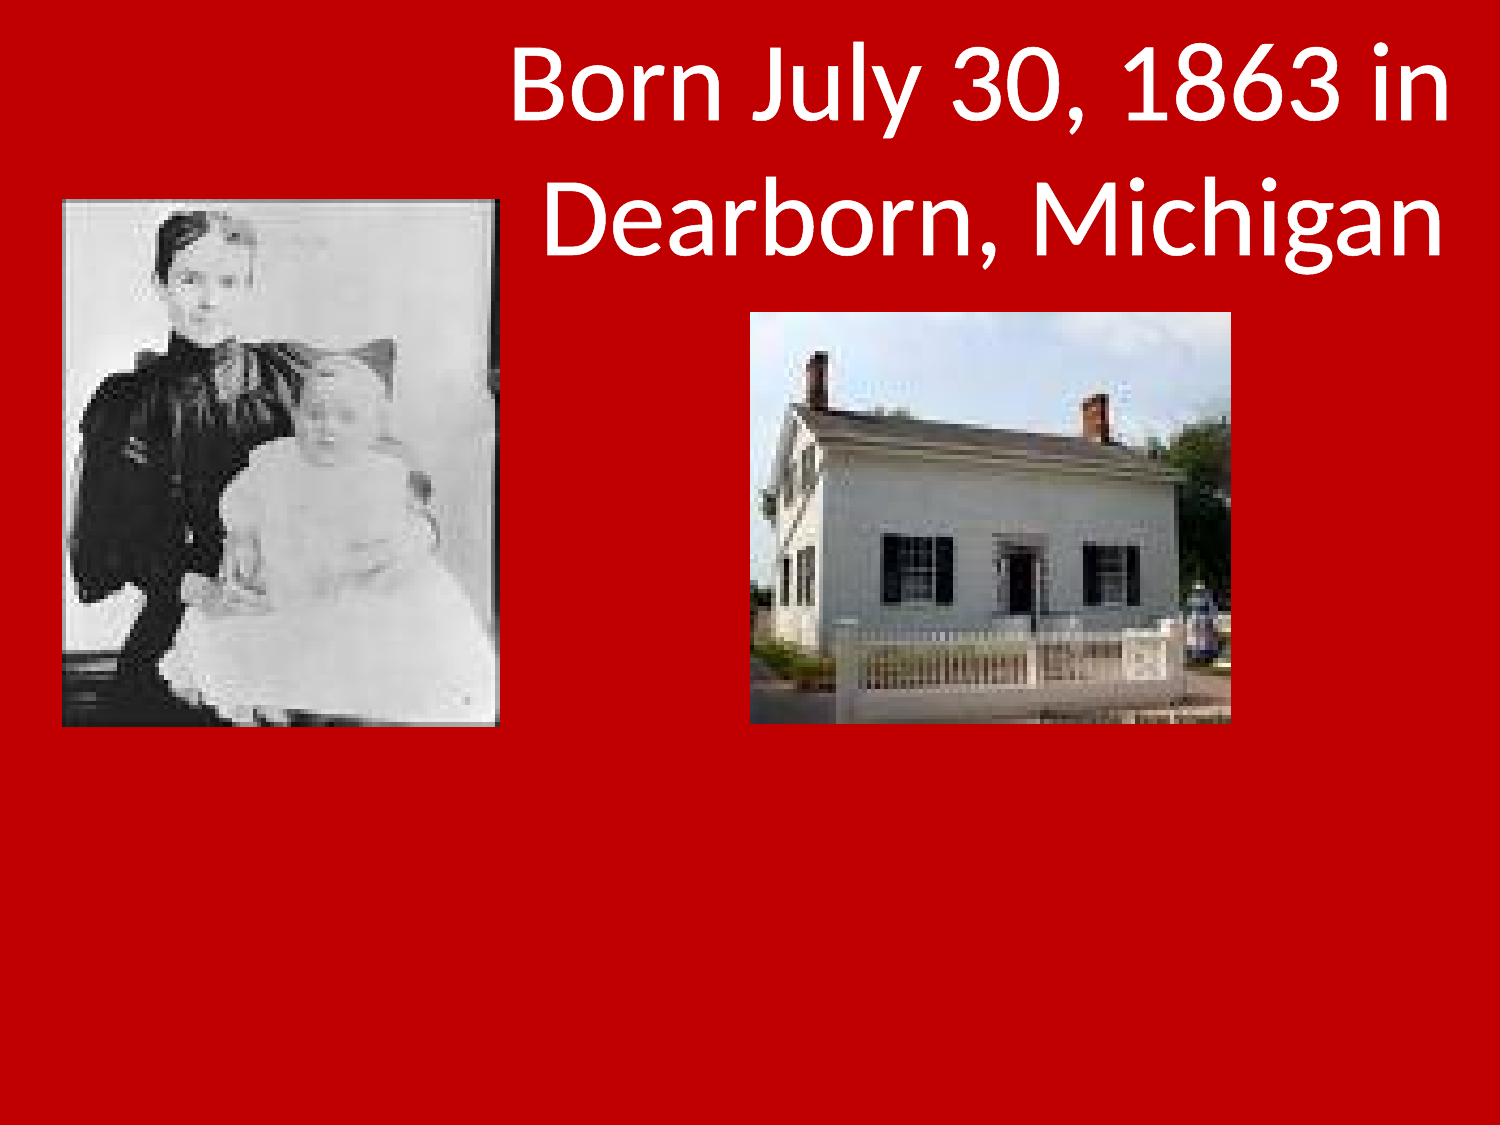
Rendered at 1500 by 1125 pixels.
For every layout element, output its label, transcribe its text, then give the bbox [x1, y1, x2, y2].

picture [62, 199, 501, 727]
text_box Born July 30, 1863 in Dearborn, Michigan [491, 0, 1495, 285]
picture [749, 312, 1231, 724]
